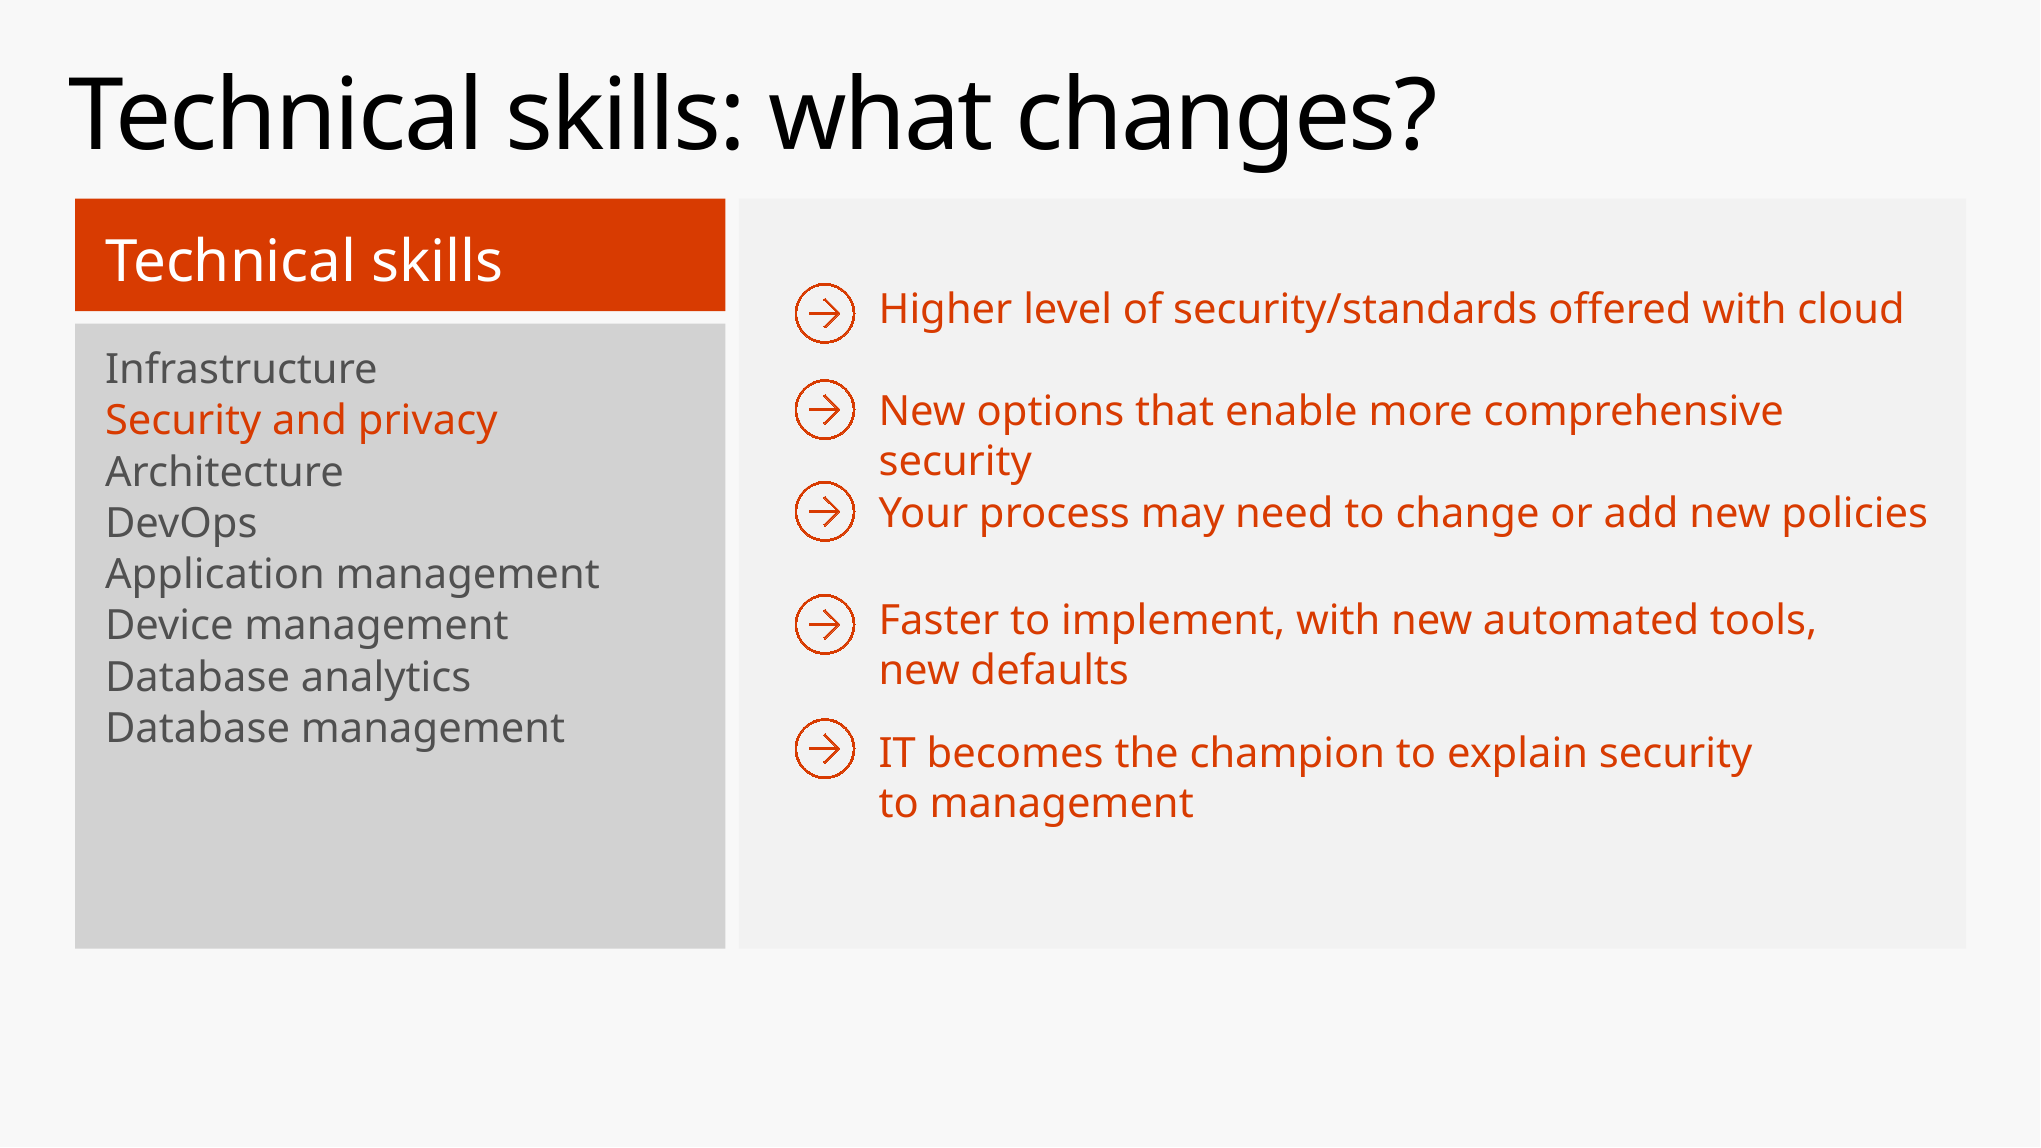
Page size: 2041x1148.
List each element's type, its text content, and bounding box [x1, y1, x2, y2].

title Technical skills: what changes? [45, 48, 1996, 199]
text_box [738, 198, 1967, 949]
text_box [794, 359, 1967, 460]
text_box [74, 198, 726, 949]
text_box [794, 701, 1967, 852]
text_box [794, 568, 1967, 701]
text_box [794, 257, 1967, 358]
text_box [794, 461, 1967, 561]
